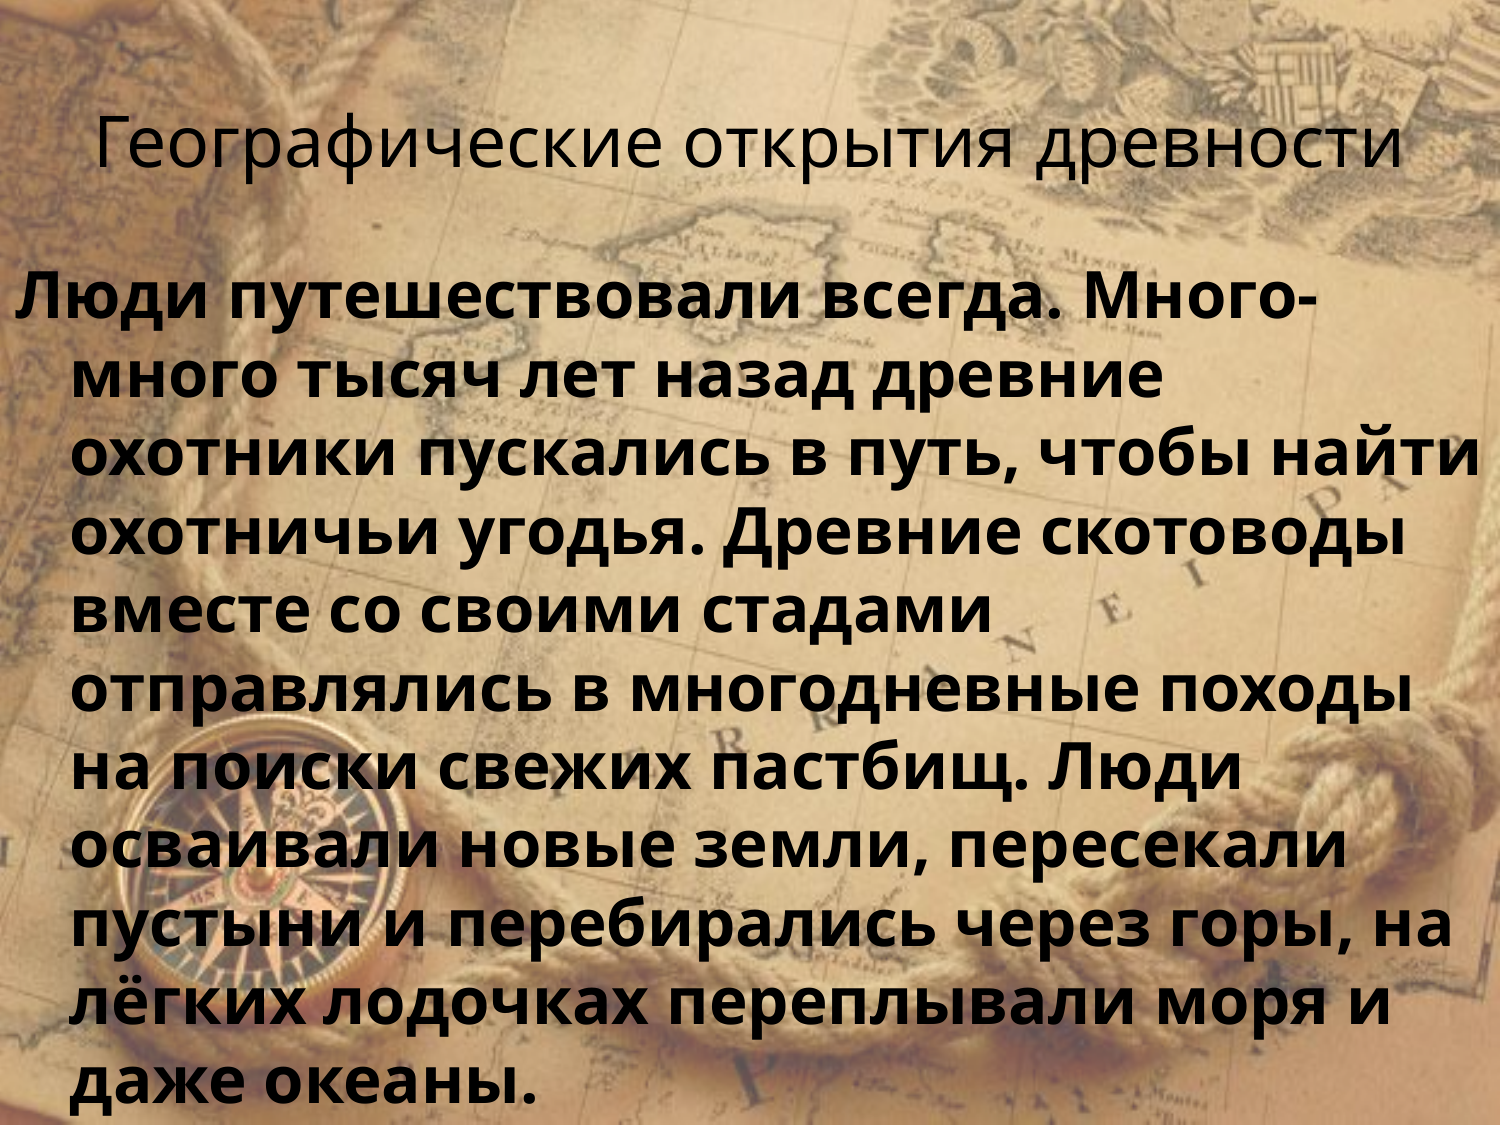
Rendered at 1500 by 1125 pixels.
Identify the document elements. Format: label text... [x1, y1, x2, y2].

list Люди путешествовали всегда. Много-много тысяч лет назад древние охотники пускались в путь, чтобы найти охотничьи угодья. Древние скотоводы вместе со своими стадами отправлялись в многодневные походы на поиски свежих пастбищ. Люди осваивали новые земли, пересекали пустыни и перебирались через горы, на лёгких лодочках переплывали моря и даже океаны. [0, 246, 1500, 1125]
title Географические открытия древности [75, 45, 1425, 233]
